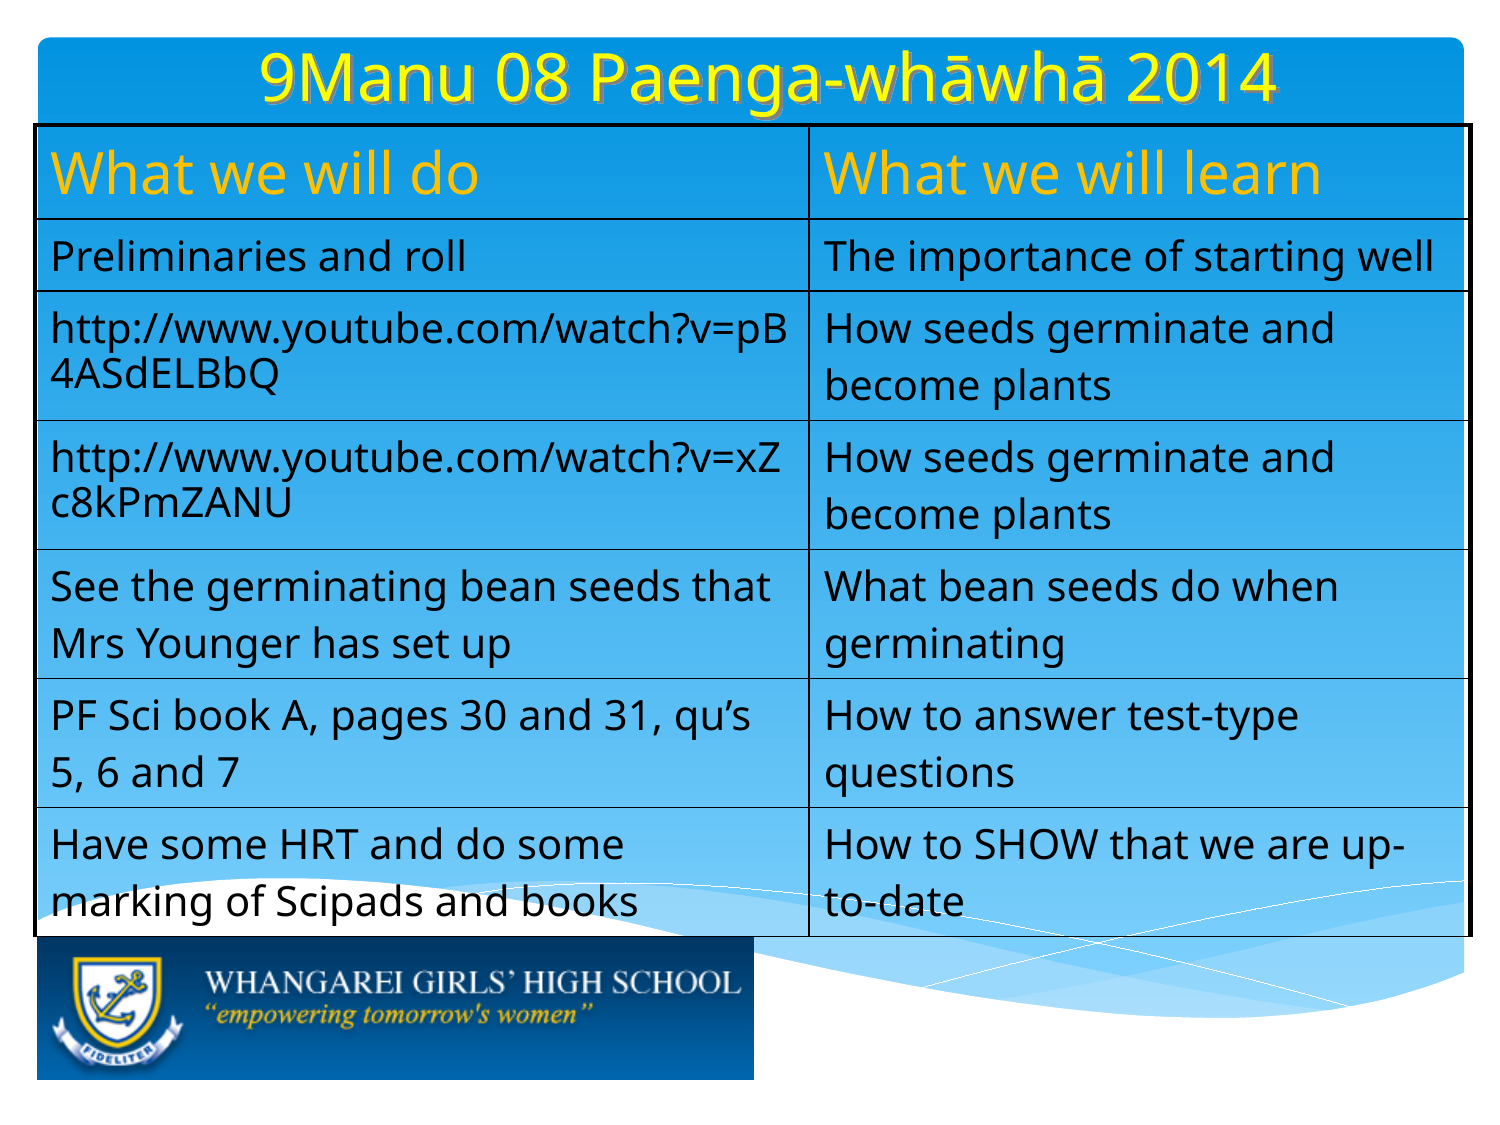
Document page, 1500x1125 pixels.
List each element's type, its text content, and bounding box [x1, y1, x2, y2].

table_cell How to SHOW that we are up-to-date [810, 808, 1468, 936]
table_cell The importance of starting well [810, 220, 1468, 290]
picture [37, 937, 754, 1080]
text_box 9Manu 08 Paenga-whāwhā 2014 [162, 24, 1375, 123]
table_cell Preliminaries and roll [37, 220, 808, 290]
table_header What we will learn [810, 127, 1468, 218]
table_cell Have some HRT and do some marking of Scipads and books [37, 808, 808, 936]
table_cell PF Sci book A, pages 30 and 31, qu’s 5, 6 and 7 [37, 679, 808, 807]
table_cell See the germinating bean seeds that Mrs Younger has set up [37, 550, 808, 678]
table_cell What bean seeds do when germinating [810, 550, 1468, 678]
table_cell How to answer test-type questions [810, 679, 1468, 807]
table_cell http://www.youtube.com/watch?v=xZc8kPmZANU [37, 421, 808, 549]
table_header What we will do [37, 127, 808, 218]
table_cell How seeds germinate and become plants [810, 292, 1468, 420]
table_cell How seeds germinate and become plants [810, 421, 1468, 549]
table_cell http://www.youtube.com/watch?v=pB4ASdELBbQ [37, 292, 808, 420]
